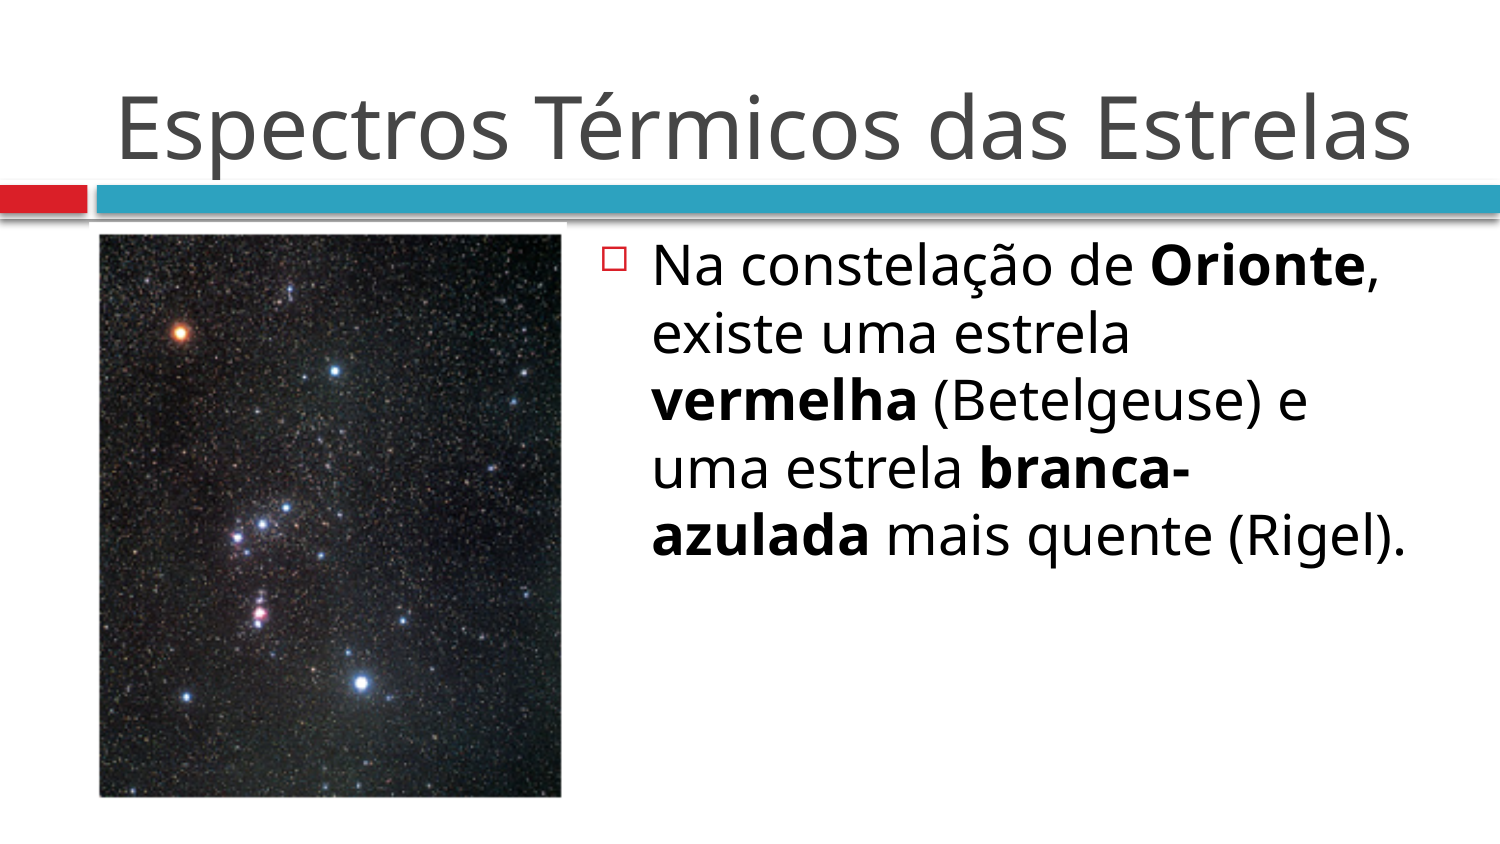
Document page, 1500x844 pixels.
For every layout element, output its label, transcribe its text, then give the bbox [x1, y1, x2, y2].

title Espectros Térmicos das Estrelas [99, 19, 1438, 185]
picture [88, 220, 568, 803]
list Na constelação de Orionte, existe uma estrela vermelha (Betelgeuse) e uma estrela branca-azulada mais quente (Rigel). [584, 221, 1424, 759]
